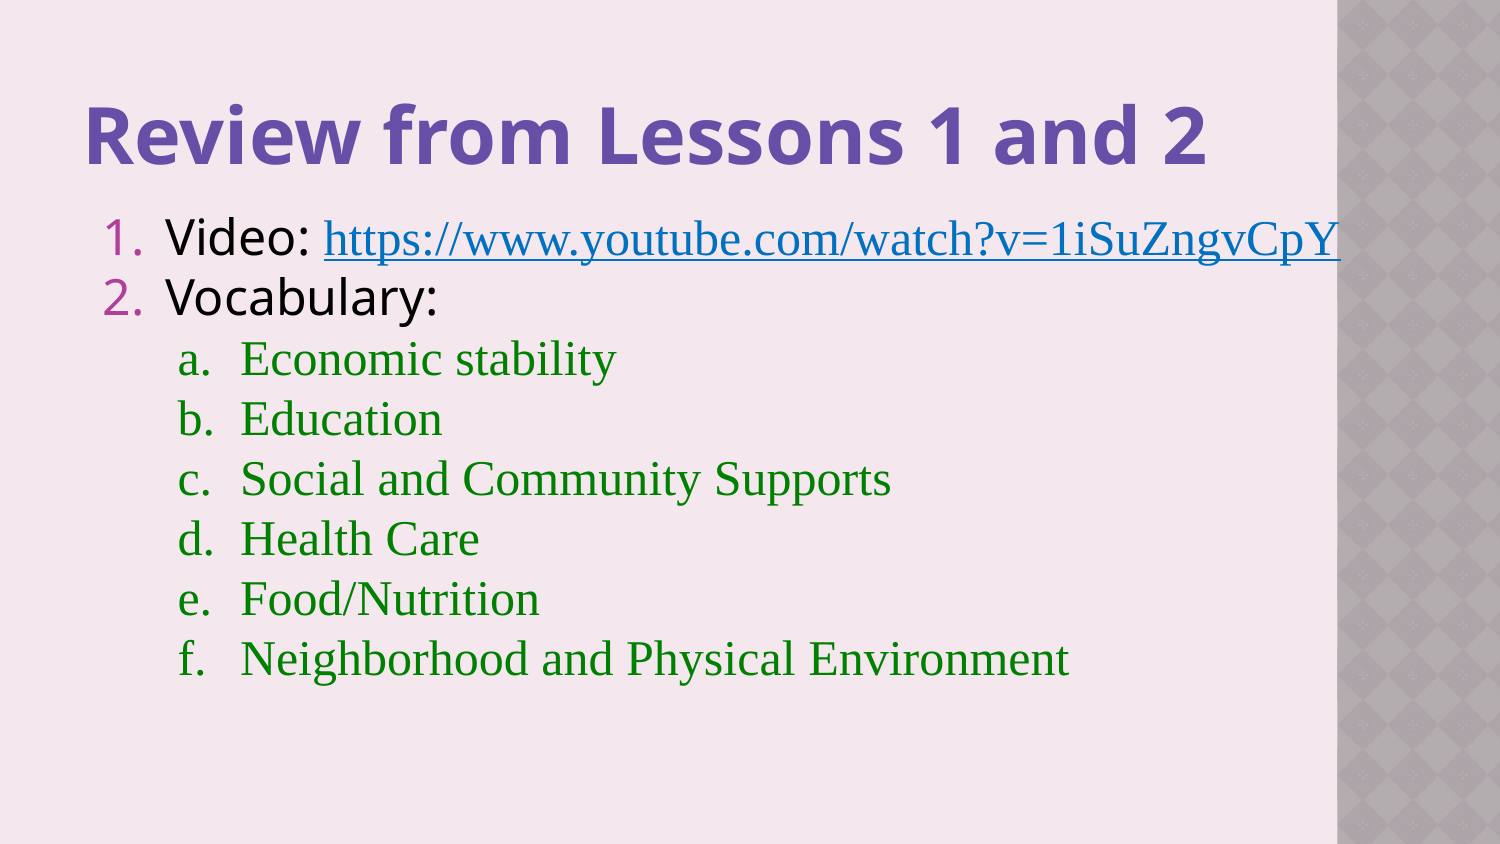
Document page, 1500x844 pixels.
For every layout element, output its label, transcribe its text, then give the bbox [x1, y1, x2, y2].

list Video: https://www.youtube.com/watch?v=1iSuZngvCpY Vocabulary: Economic stability Education Social and Community Supports Health Care Food/Nutrition Neighborhood and Physical Environment [75, 198, 1399, 785]
title Review from Lessons 1 and 2 [75, 39, 1263, 181]
